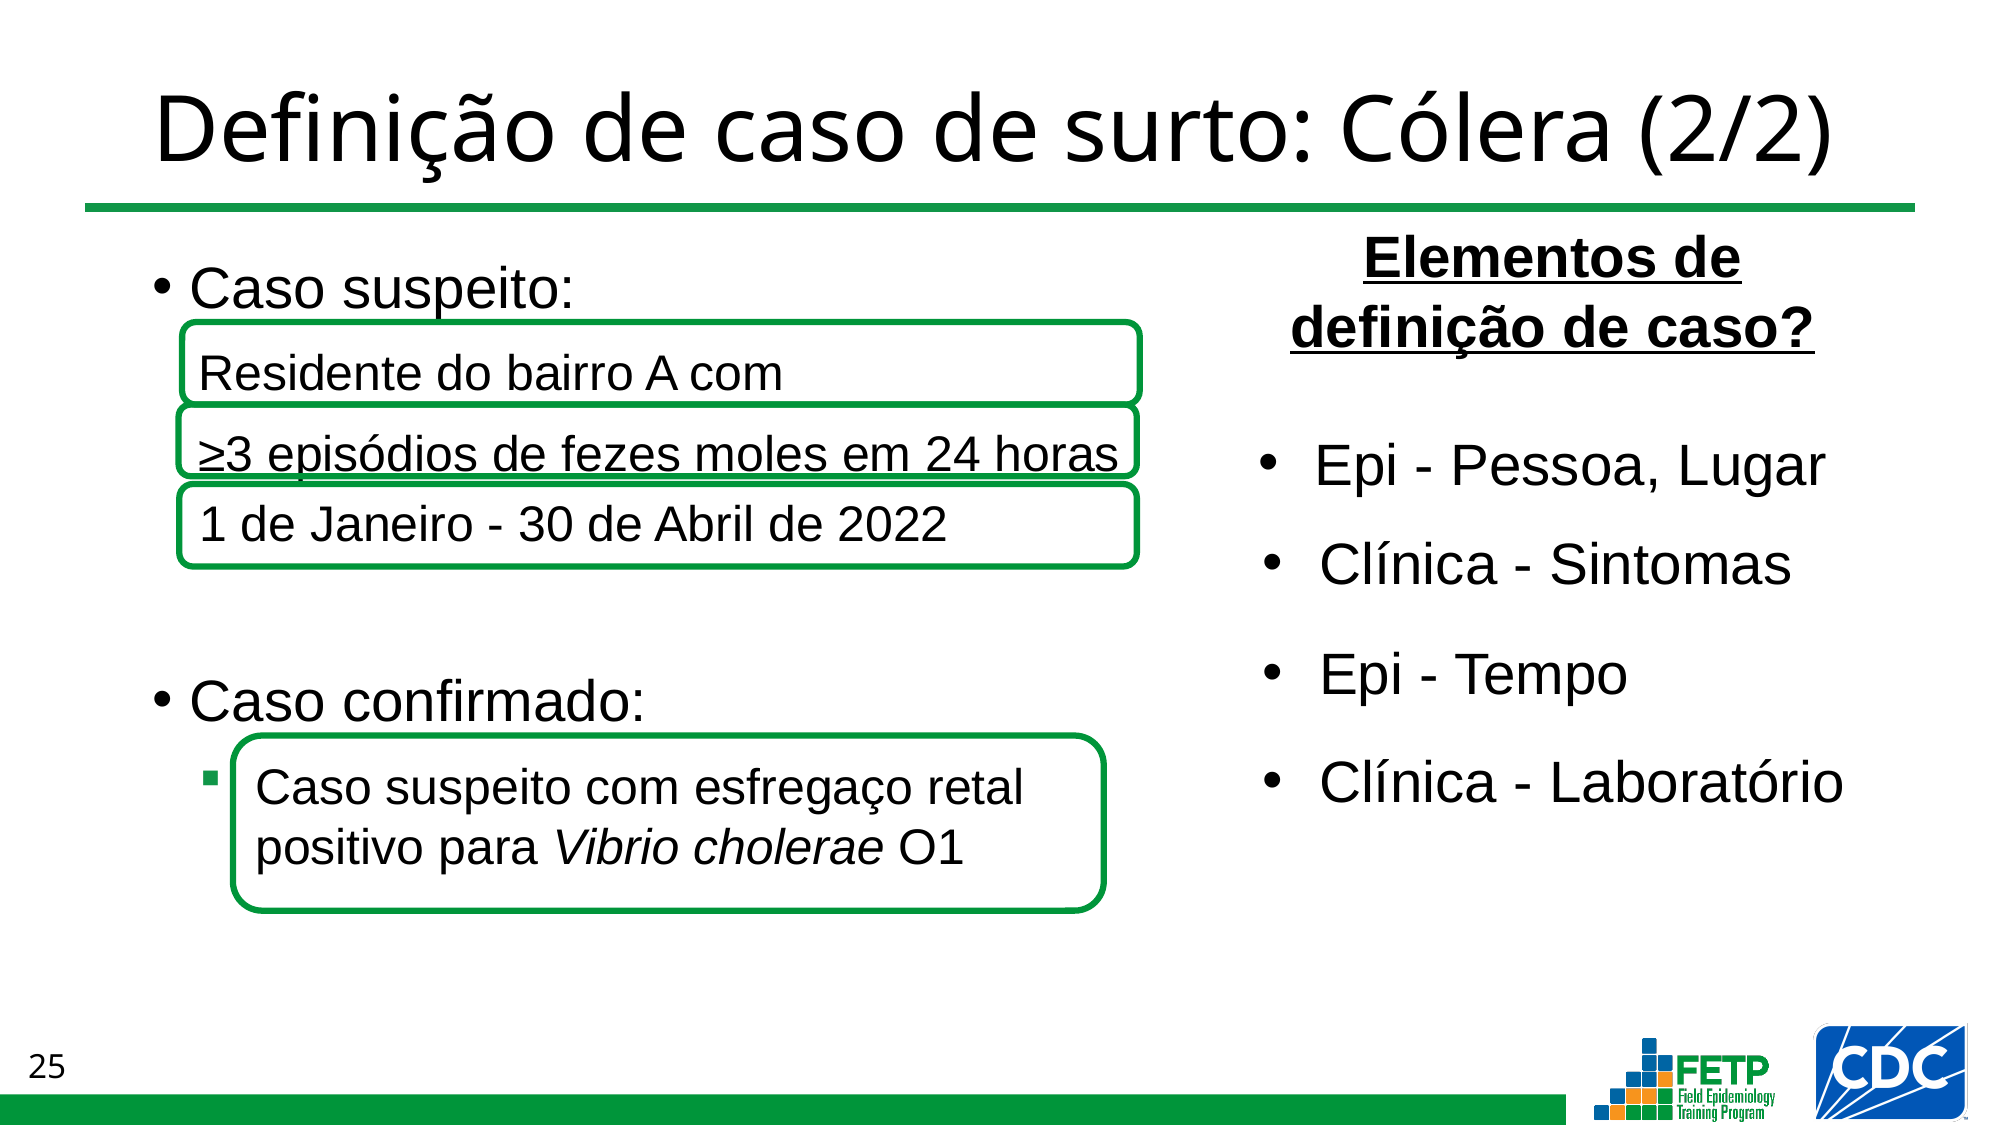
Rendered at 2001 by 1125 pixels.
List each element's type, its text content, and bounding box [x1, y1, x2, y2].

picture [1813, 1023, 1968, 1122]
text_box Epi - Pessoa, Lugar [1243, 419, 1863, 499]
text_box Clínica - Laboratório [1247, 736, 1884, 865]
list Caso suspeito: Residente do bairro A com ≥3 episódios de fezes moles em 24 horas 1 de Janeiro - 30 de Abril de 2022 Caso confirmado: Caso suspeito com esfregaço retal positivo para Vibrio cholerae O1 [137, 242, 1200, 1004]
text_box [178, 482, 1138, 568]
picture [1594, 1038, 1775, 1122]
text_box [181, 320, 1141, 406]
title Definição de caso de surto: Cólera (2/2) [137, 75, 1863, 207]
text_box Epi - Tempo [1247, 628, 1708, 722]
text_box [177, 404, 1138, 478]
text_box Clínica - Sintomas [1247, 518, 1822, 595]
text_box [231, 734, 1105, 912]
text_box Elementos de definição de caso? [1243, 212, 1863, 341]
